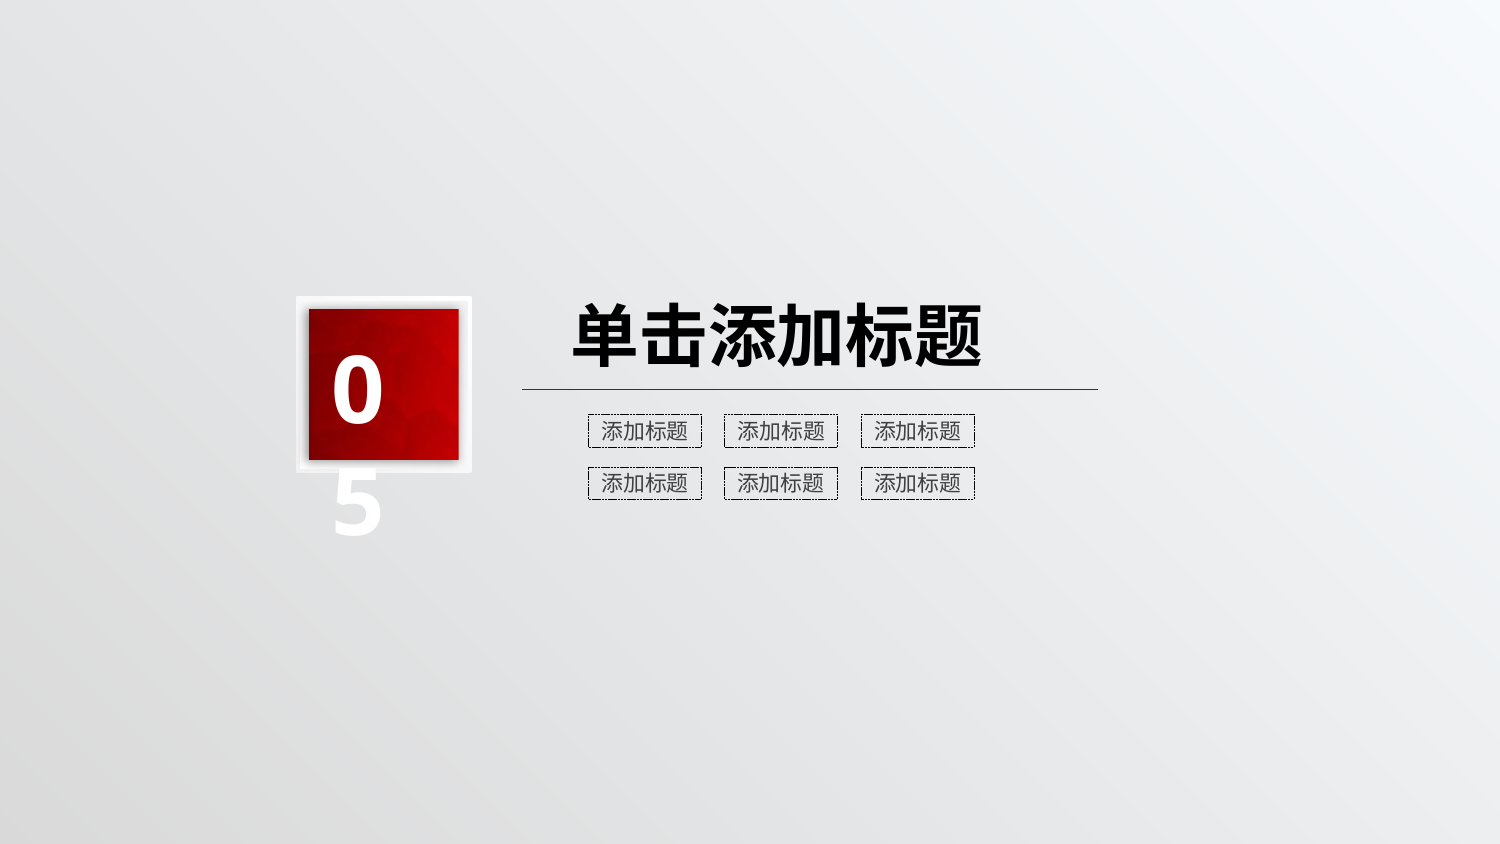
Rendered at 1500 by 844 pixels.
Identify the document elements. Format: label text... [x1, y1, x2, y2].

text_box 添加标题 [724, 467, 838, 500]
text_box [296, 297, 472, 473]
text_box 05 [316, 473, 452, 562]
text_box 添加标题 [861, 414, 975, 448]
text_box 添加标题 [588, 467, 702, 500]
text_box 添加标题 [861, 467, 975, 500]
text_box 添加标题 [588, 414, 702, 448]
text_box 单击添加标题 [556, 285, 1131, 383]
text_box 添加标题 [724, 414, 838, 448]
